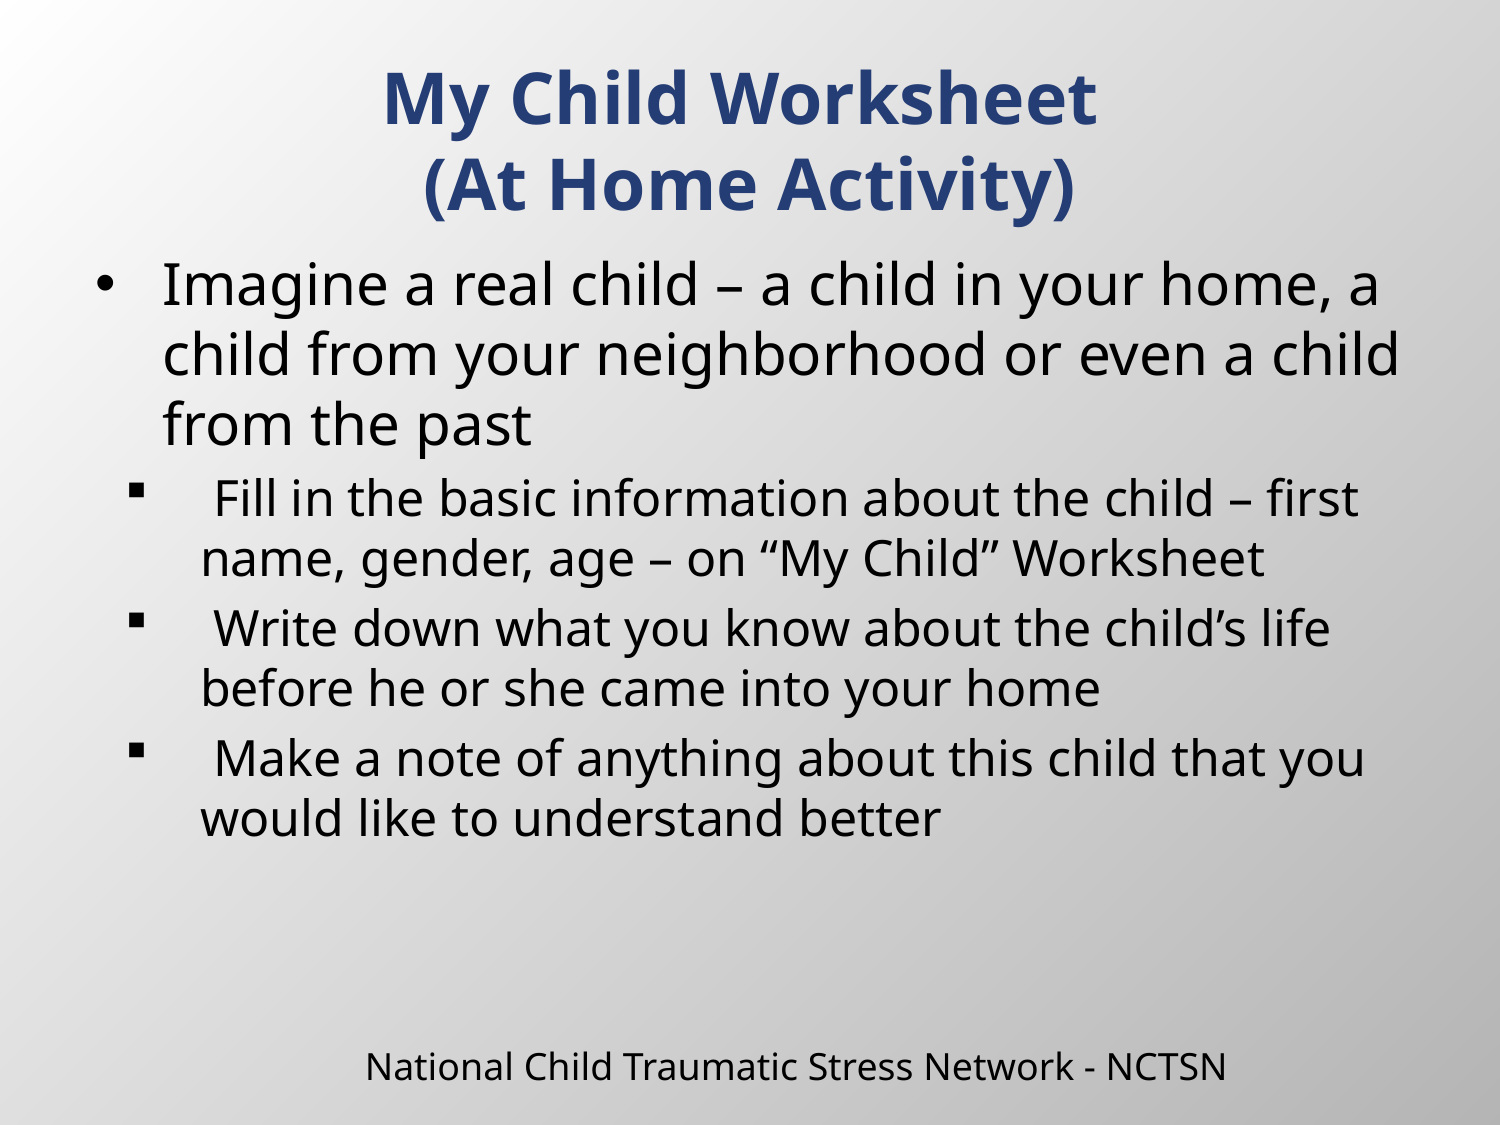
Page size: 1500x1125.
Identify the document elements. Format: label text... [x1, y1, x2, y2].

text_box National Child Traumatic Stress Network - NCTSN [349, 1035, 1457, 1096]
title My Child Worksheet (At Home Activity) [75, 45, 1425, 233]
list Imagine a real child – a child in your home, a child from your neighborhood or even a child from the past Fill in the basic information about the child – first name, gender, age – on “My Child” Worksheet Write down what you know about the child’s life before he or she came into your home Make a note of anything about this child that you would like to understand better [57, 239, 1463, 1015]
